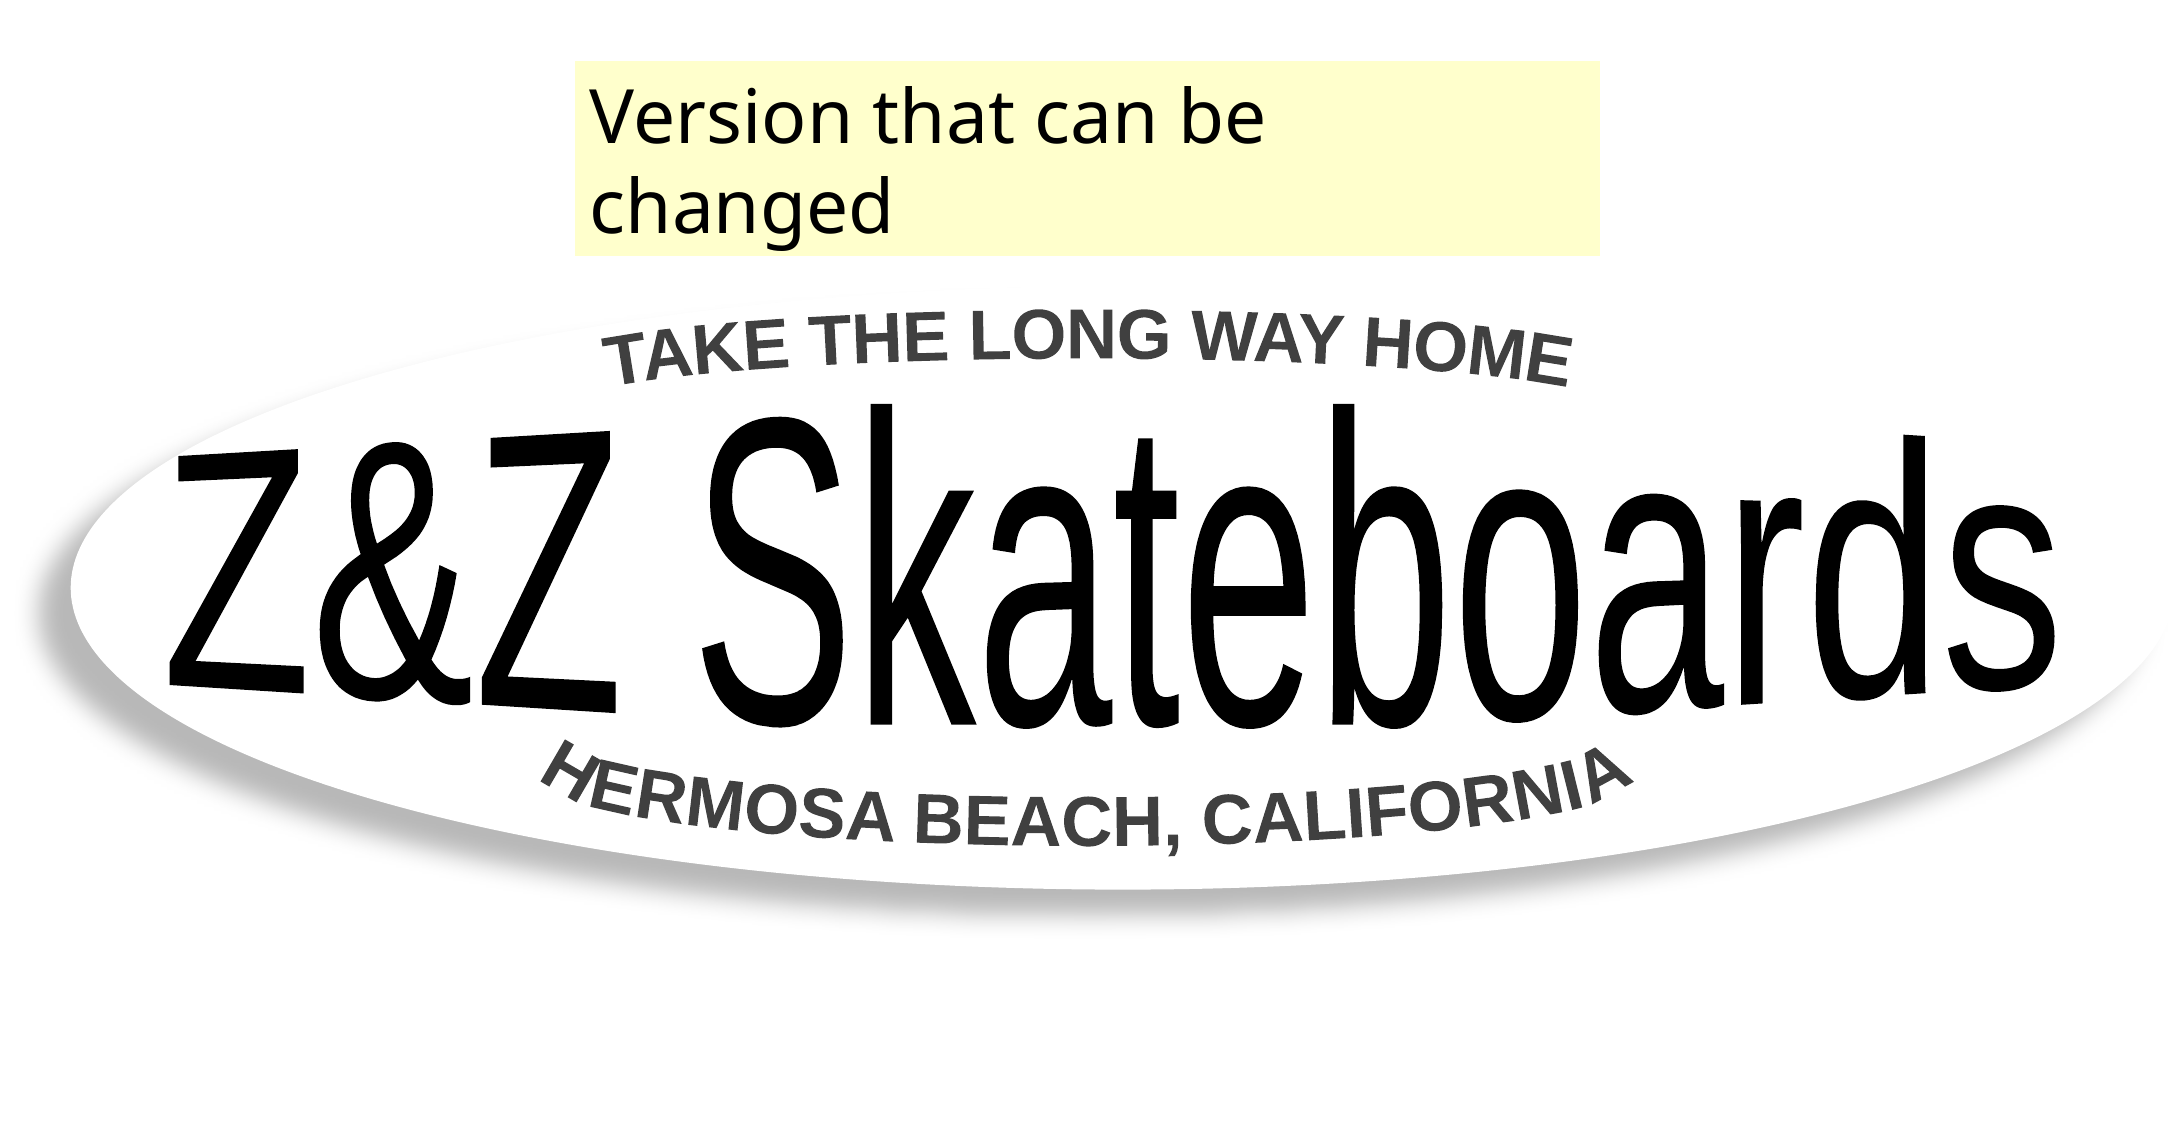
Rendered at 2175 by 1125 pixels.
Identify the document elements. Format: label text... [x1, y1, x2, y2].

text_box Version that can be changed [575, 61, 1600, 256]
text_box [69, 284, 2175, 891]
